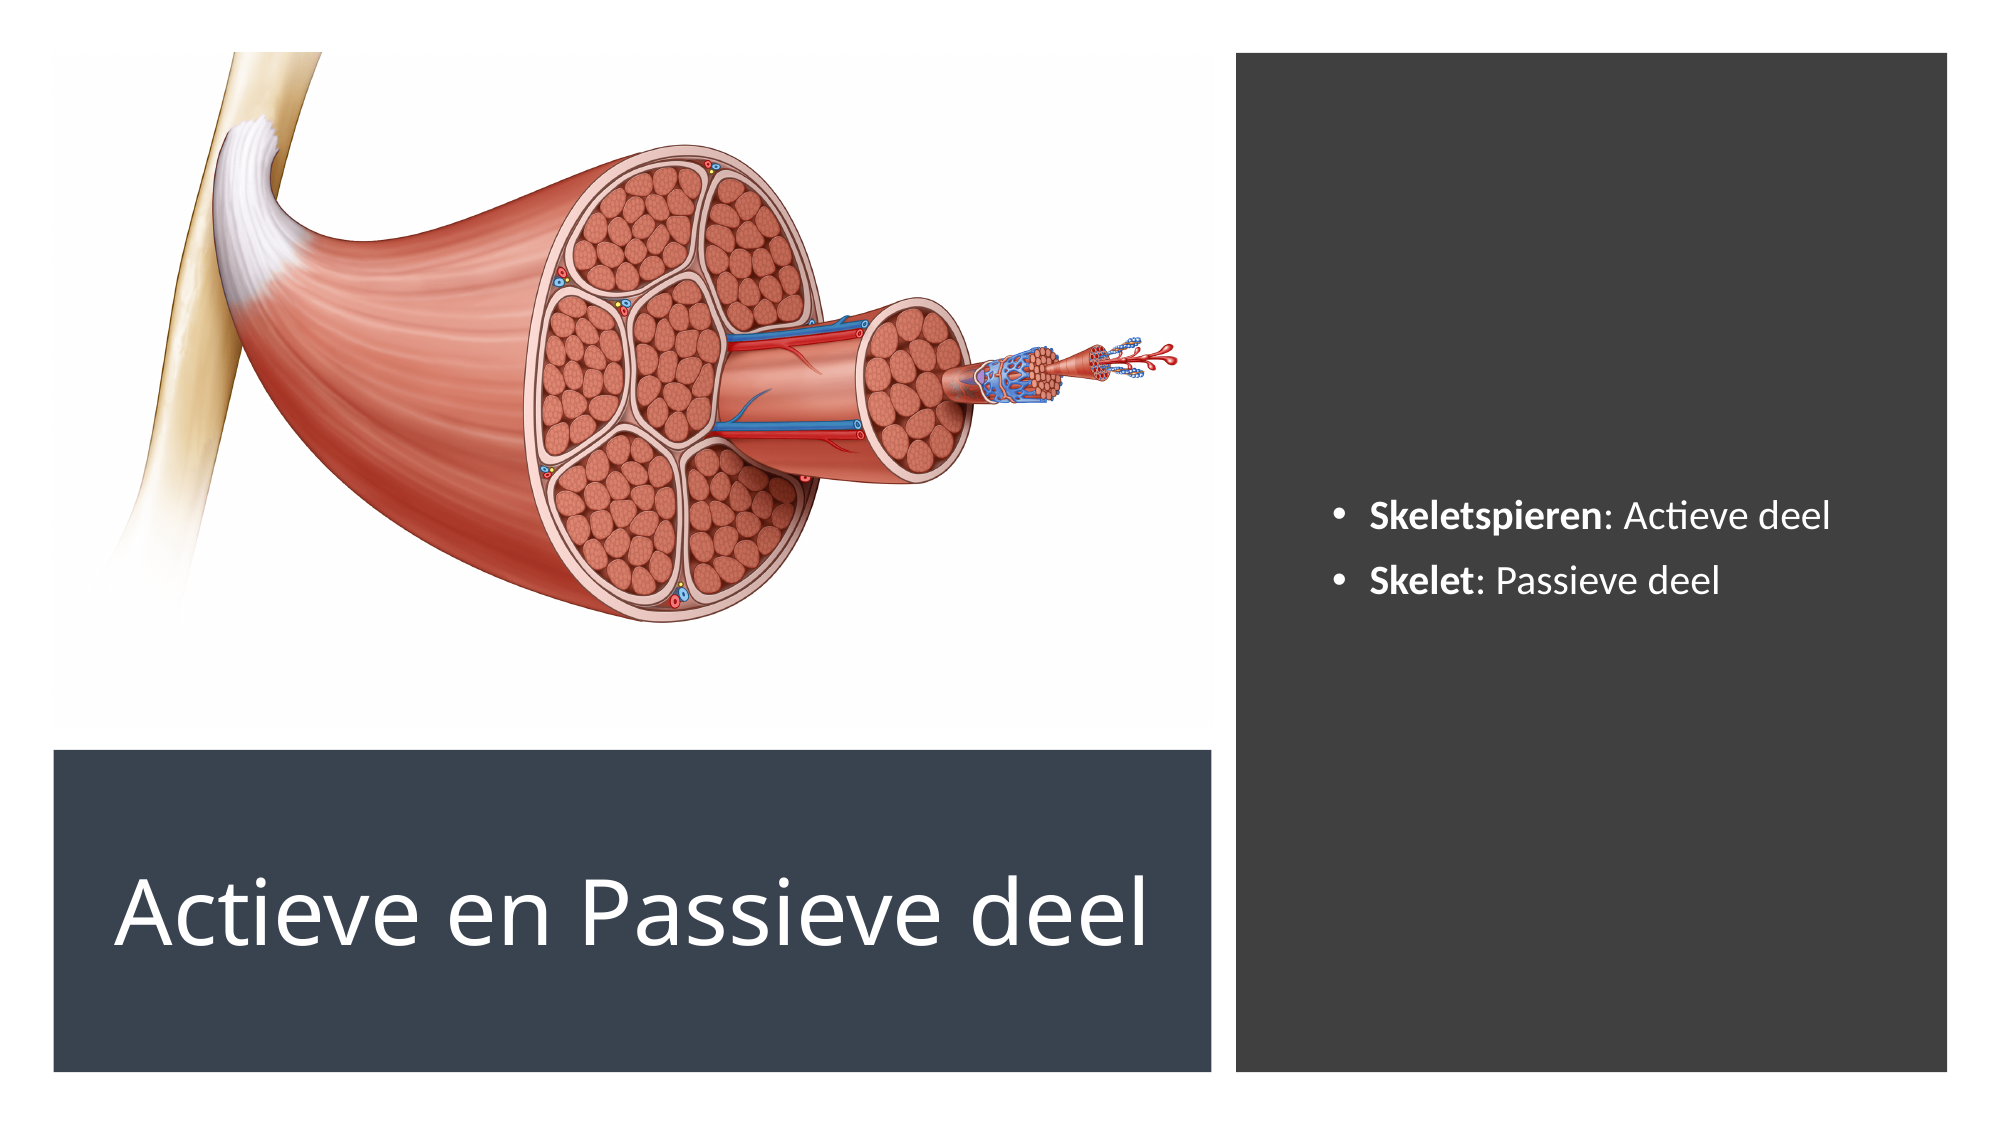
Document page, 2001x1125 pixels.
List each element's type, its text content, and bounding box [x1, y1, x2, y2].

text_box [1235, 52, 1948, 1073]
picture [53, 52, 1212, 727]
title Actieve en Passieve deel [85, 782, 1168, 1049]
text_box [53, 749, 1212, 1073]
list Skeletspieren: Actieve deel Skelet: Passieve deel [1317, 150, 1879, 947]
